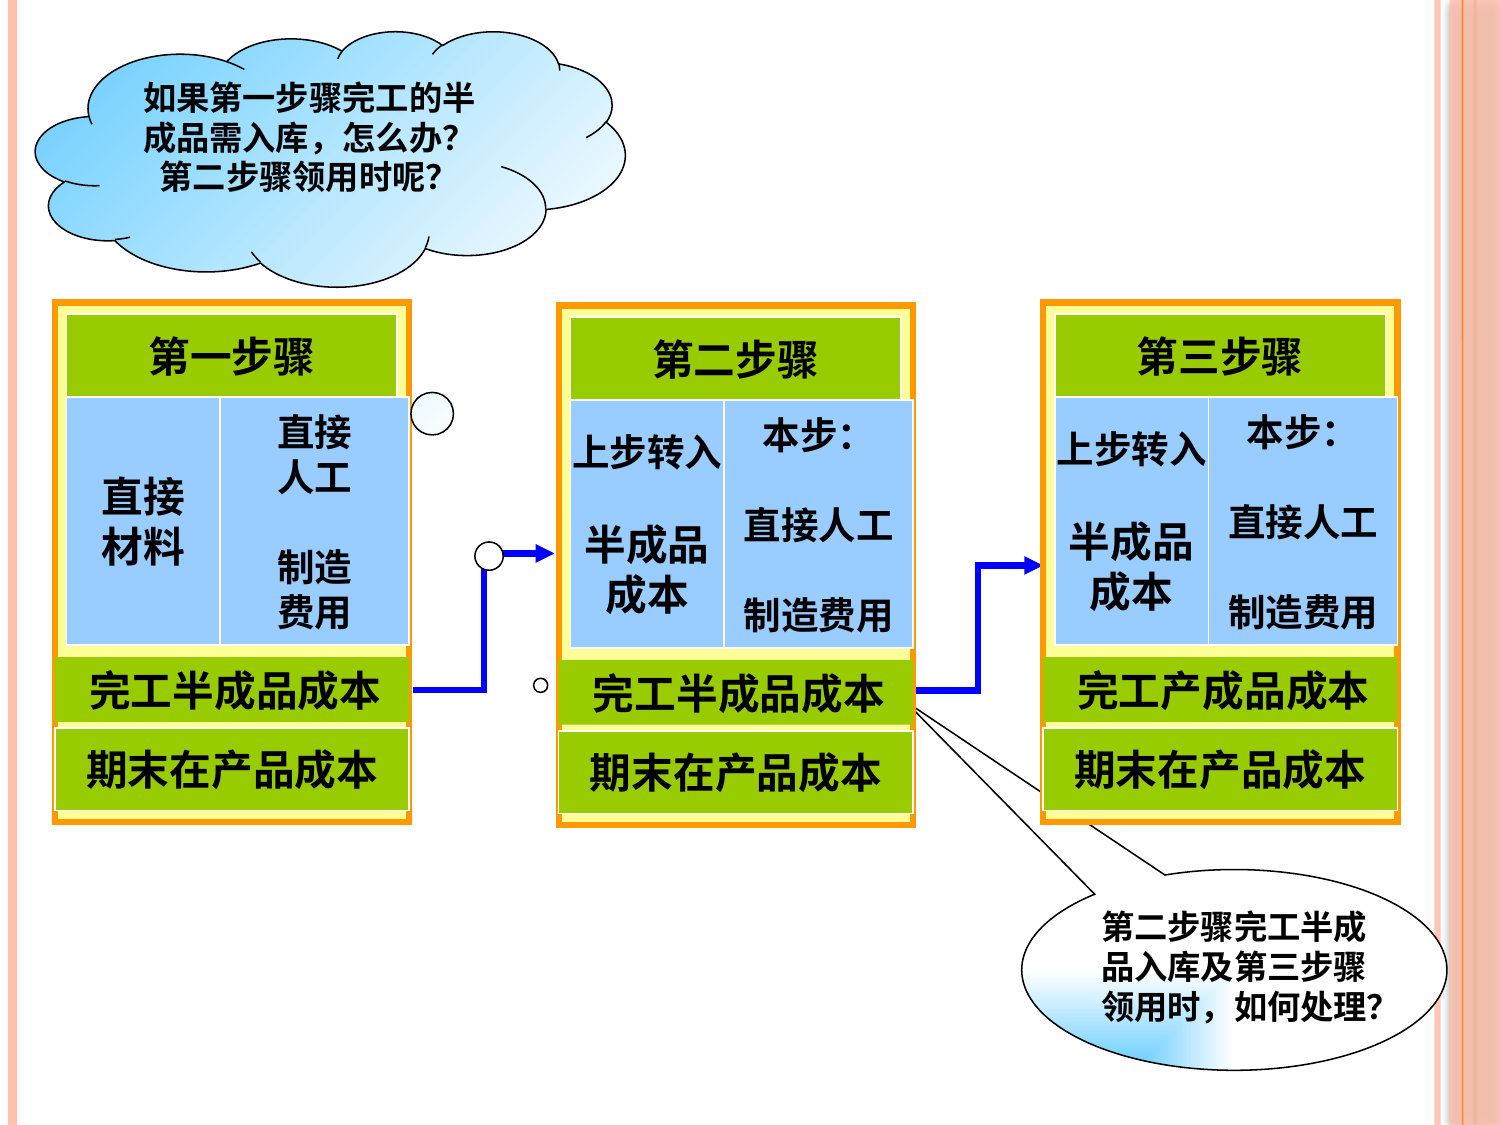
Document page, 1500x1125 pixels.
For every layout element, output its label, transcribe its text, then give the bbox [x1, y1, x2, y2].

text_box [921, 564, 1036, 692]
text_box 第二步骤完工半成品入库及第三步骤领用时，如何处理？ [921, 711, 1447, 1071]
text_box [54, 302, 410, 823]
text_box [558, 305, 914, 826]
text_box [415, 552, 552, 691]
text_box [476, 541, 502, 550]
text_box 如果第一步骤完工的半成品需入库，怎么办？第二步骤领用时呢？ [415, 392, 454, 435]
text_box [1042, 302, 1399, 823]
text_box 如果第一步骤完工的半成品需入库，怎么办？第二步骤领用时呢？ [35, 31, 626, 288]
